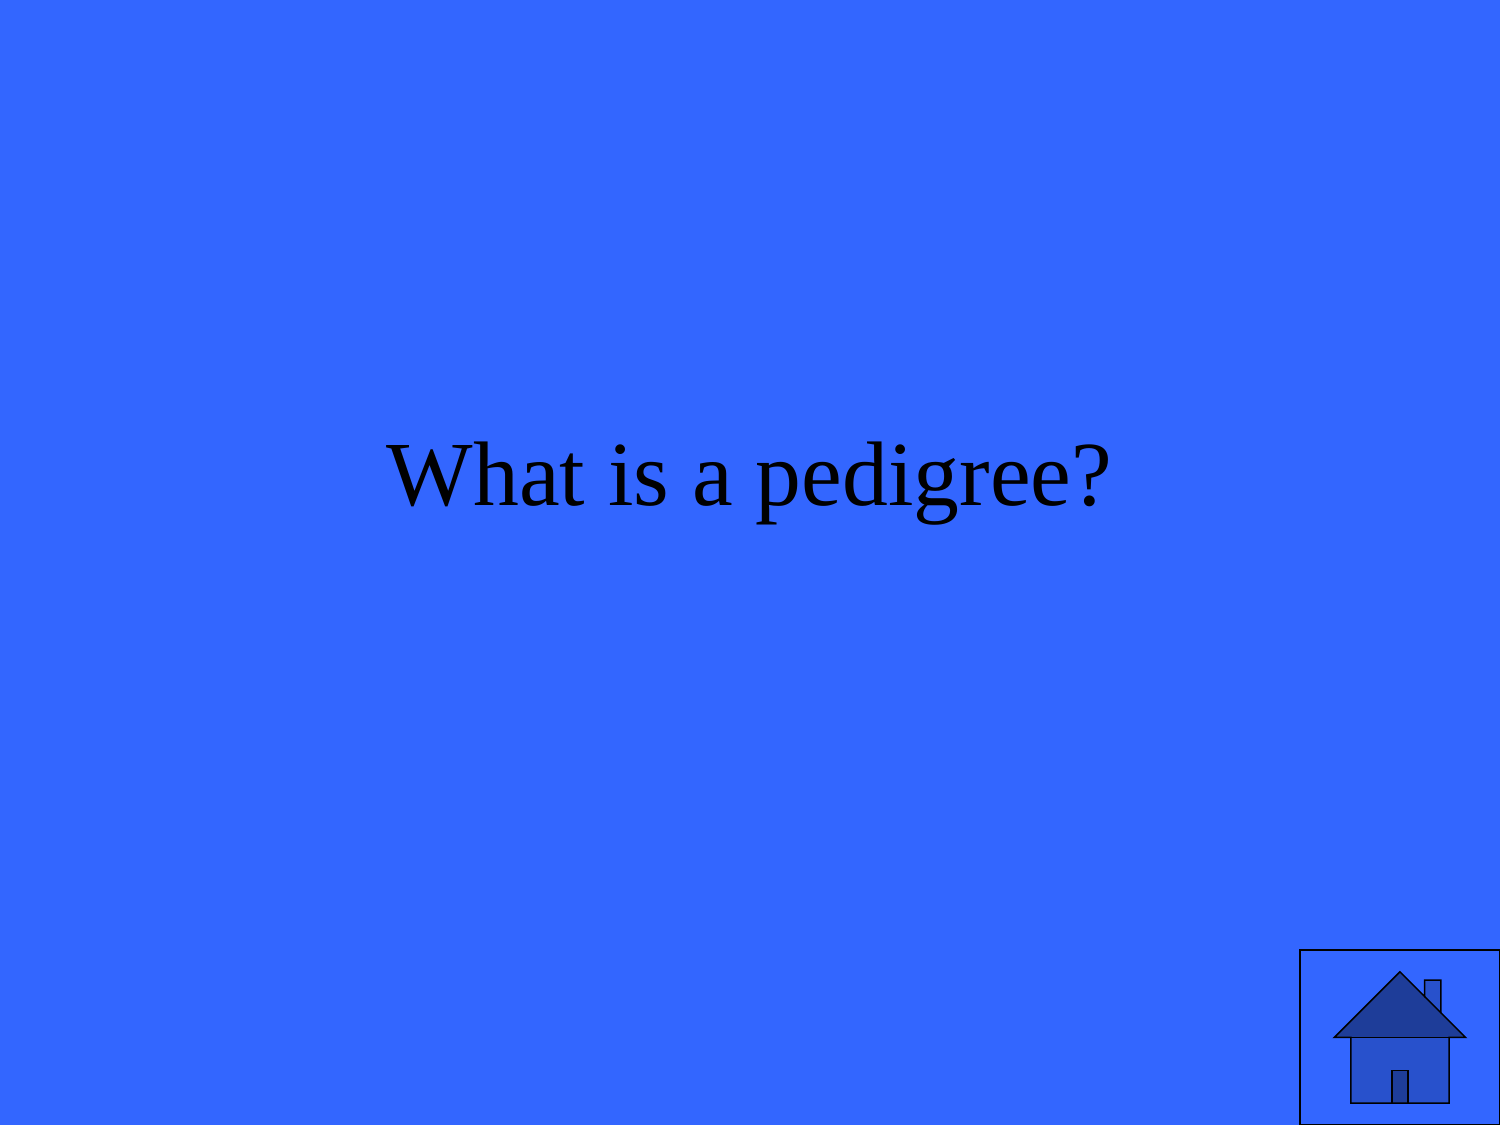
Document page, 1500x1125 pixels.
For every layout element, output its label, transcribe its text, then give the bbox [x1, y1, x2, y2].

text_box [1299, 950, 1500, 1125]
title What is a pedigree? [112, 375, 1388, 563]
